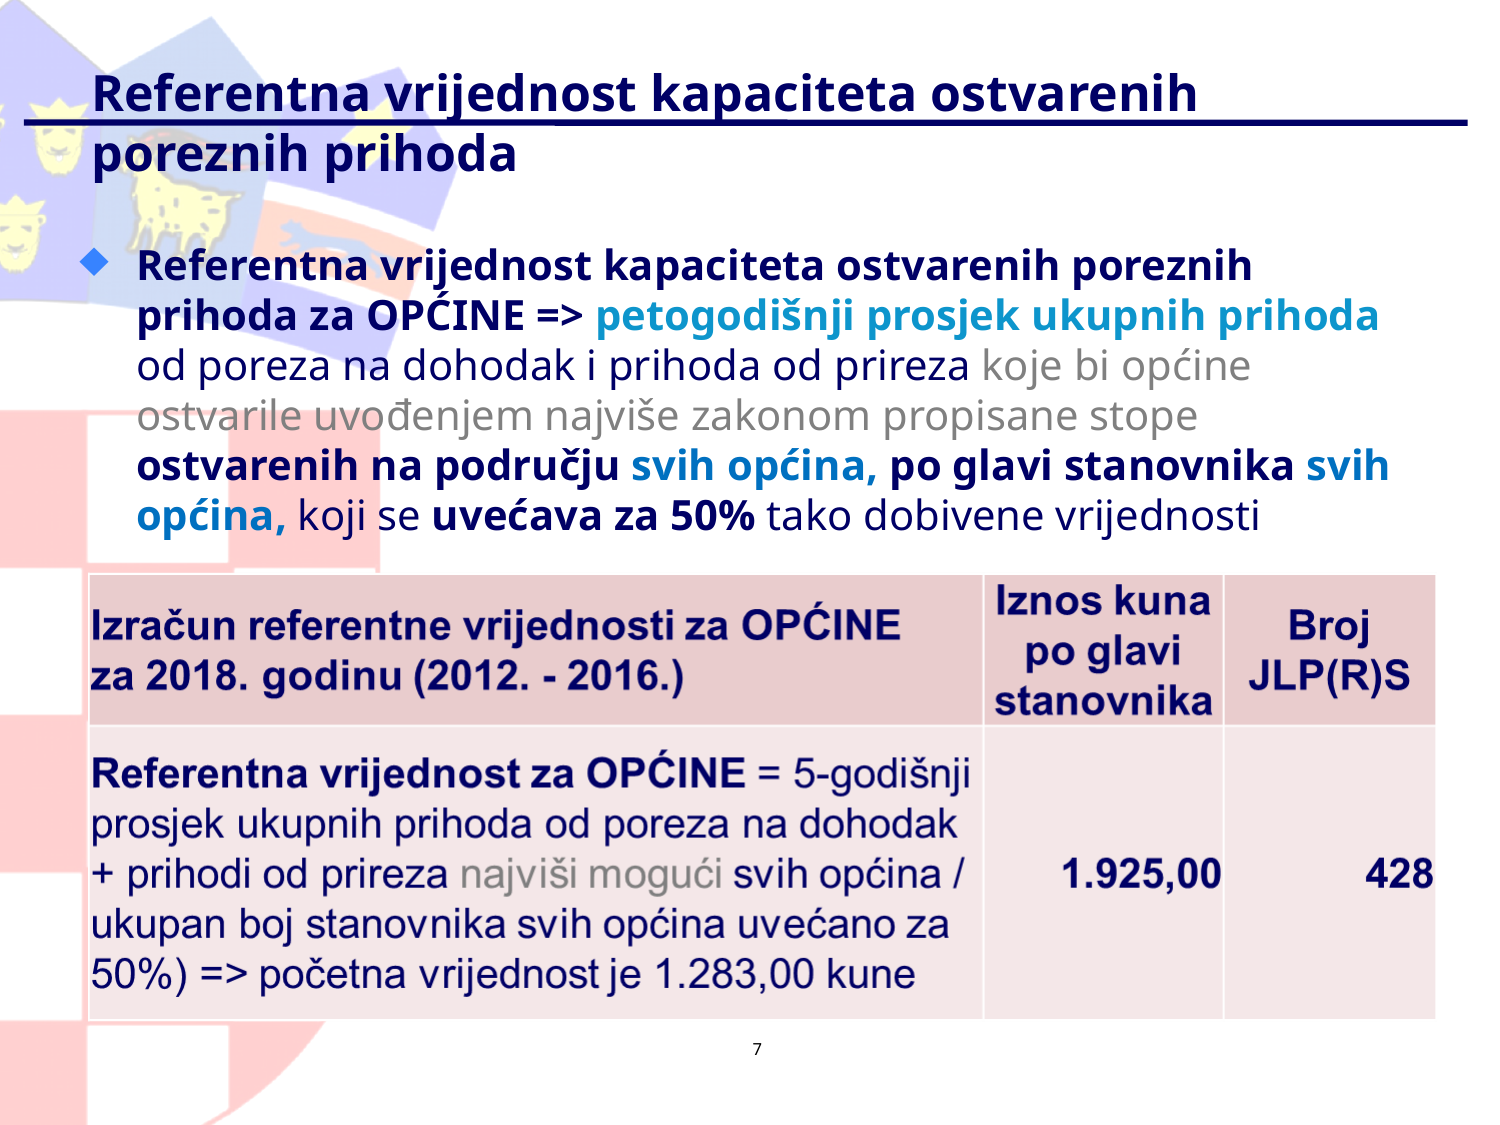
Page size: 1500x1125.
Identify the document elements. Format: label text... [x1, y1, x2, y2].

picture [88, 562, 1437, 1023]
slide_number 7 [741, 1041, 763, 1062]
title Referentna vrijednost kapaciteta ostvarenih poreznih prihoda [76, 54, 1427, 185]
list Referentna vrijednost kapaciteta ostvarenih poreznih prihoda za OPĆINE => petogodišnji prosjek ukupnih prihoda od poreza na dohodak i prihoda od prireza koje bi općine ostvarile uvođenjem najviše zakonom propisane stope ostvarenih na području svih općina, po glavi stanovnika svih općina, koji se uvećava za 50% tako dobivene vrijednosti [64, 231, 1412, 563]
